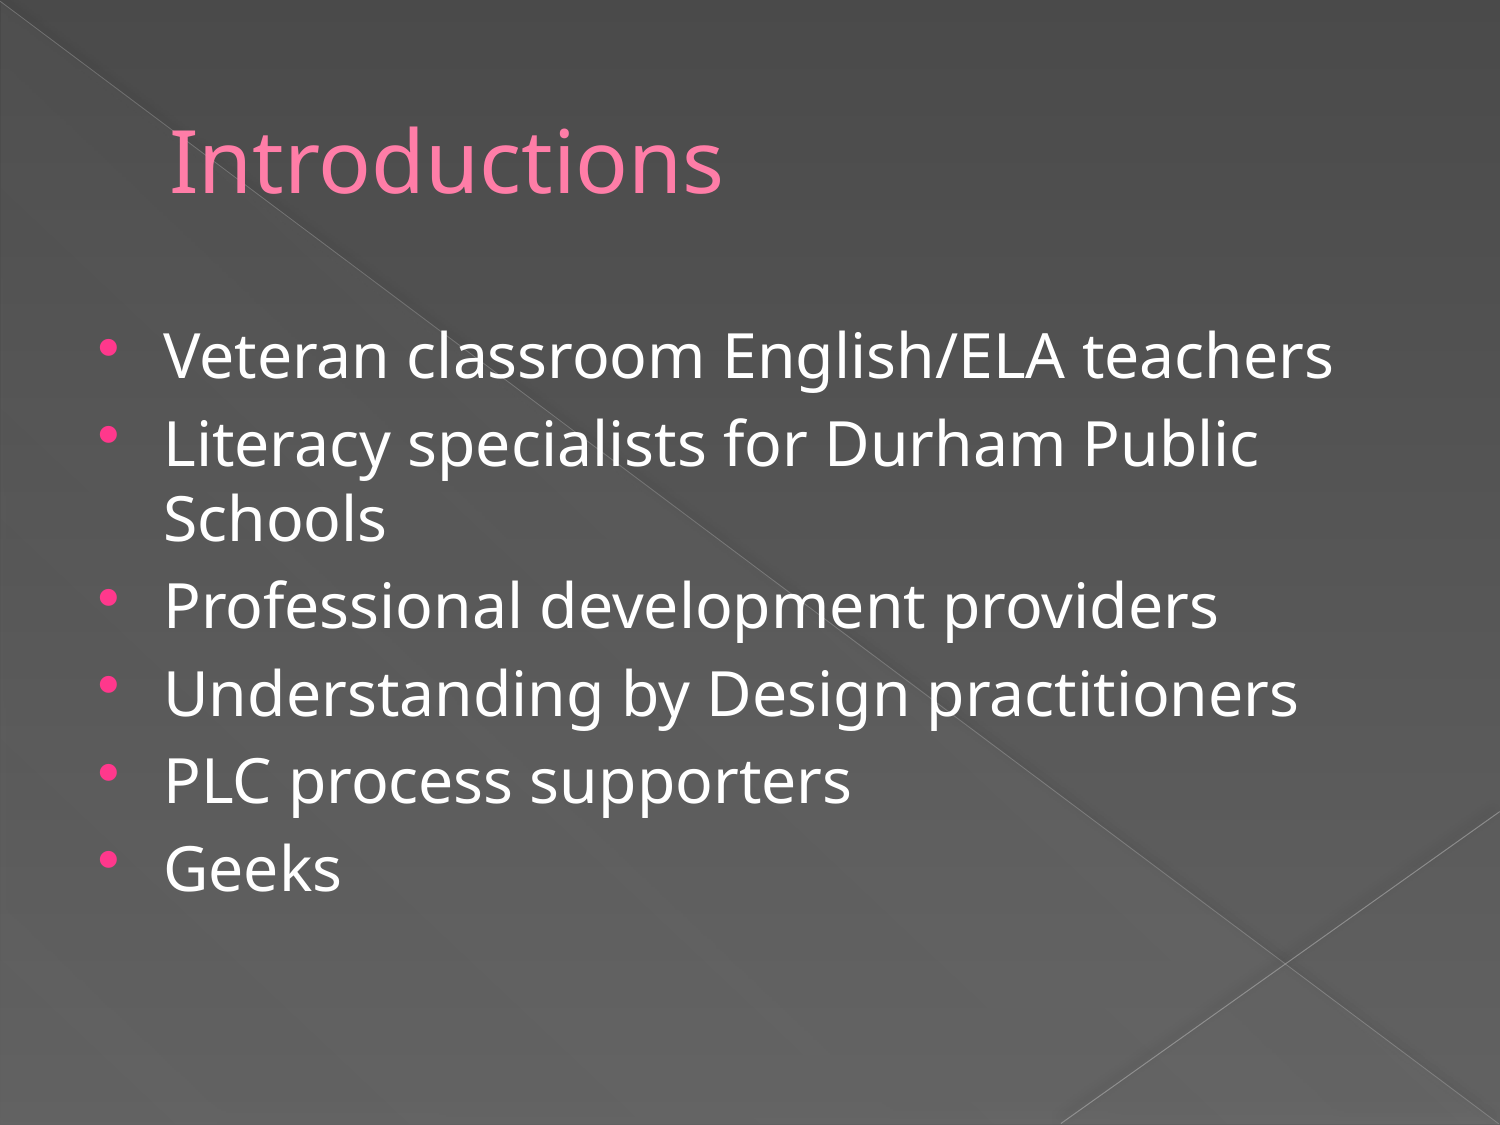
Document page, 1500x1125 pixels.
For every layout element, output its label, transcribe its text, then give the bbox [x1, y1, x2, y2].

title Introductions [75, 43, 1425, 274]
list Veteran classroom English/ELA teachers Literacy specialists for Durham Public Schools Professional development providers Understanding by Design practitioners PLC process supporters Geeks [75, 308, 1425, 1059]
